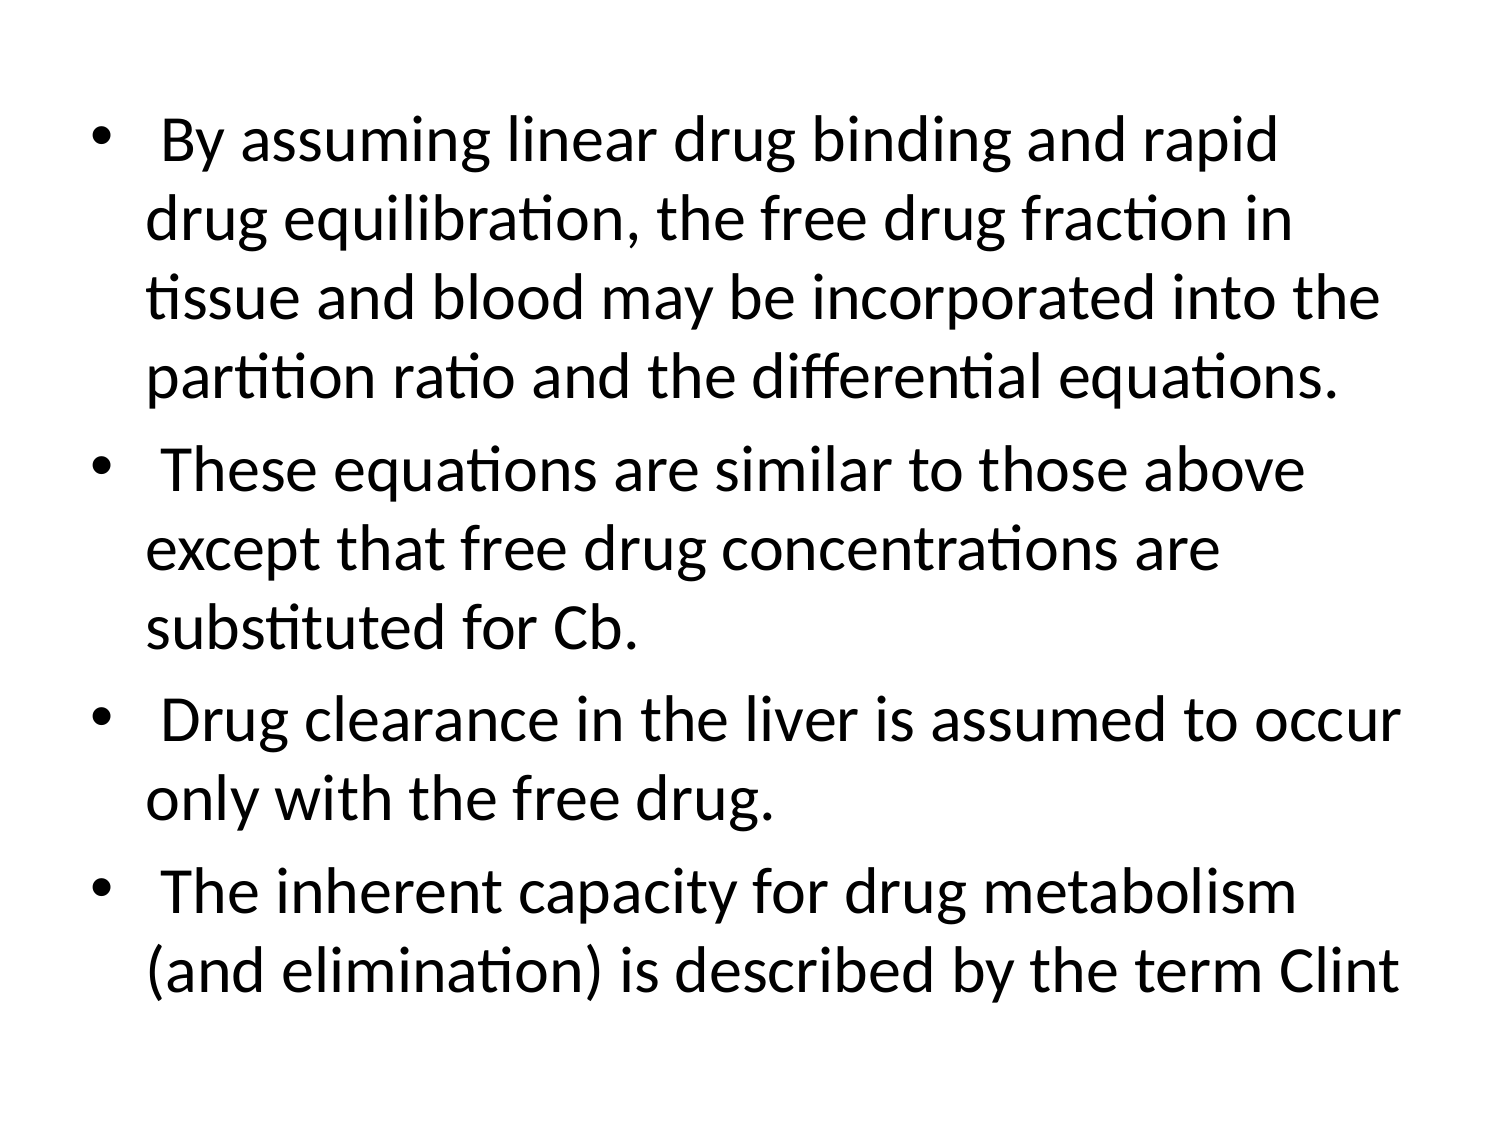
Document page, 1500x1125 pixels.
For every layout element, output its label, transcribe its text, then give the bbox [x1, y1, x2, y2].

list By assuming linear drug binding and rapid drug equilibration, the free drug fraction in tissue and blood may be incorporated into the partition ratio and the differential equations. These equations are similar to those above except that free drug concentrations are substituted for Cb. Drug clearance in the liver is assumed to occur only with the free drug. The inherent capacity for drug metabolism (and elimination) is described by the term Clint [75, 87, 1425, 1038]
